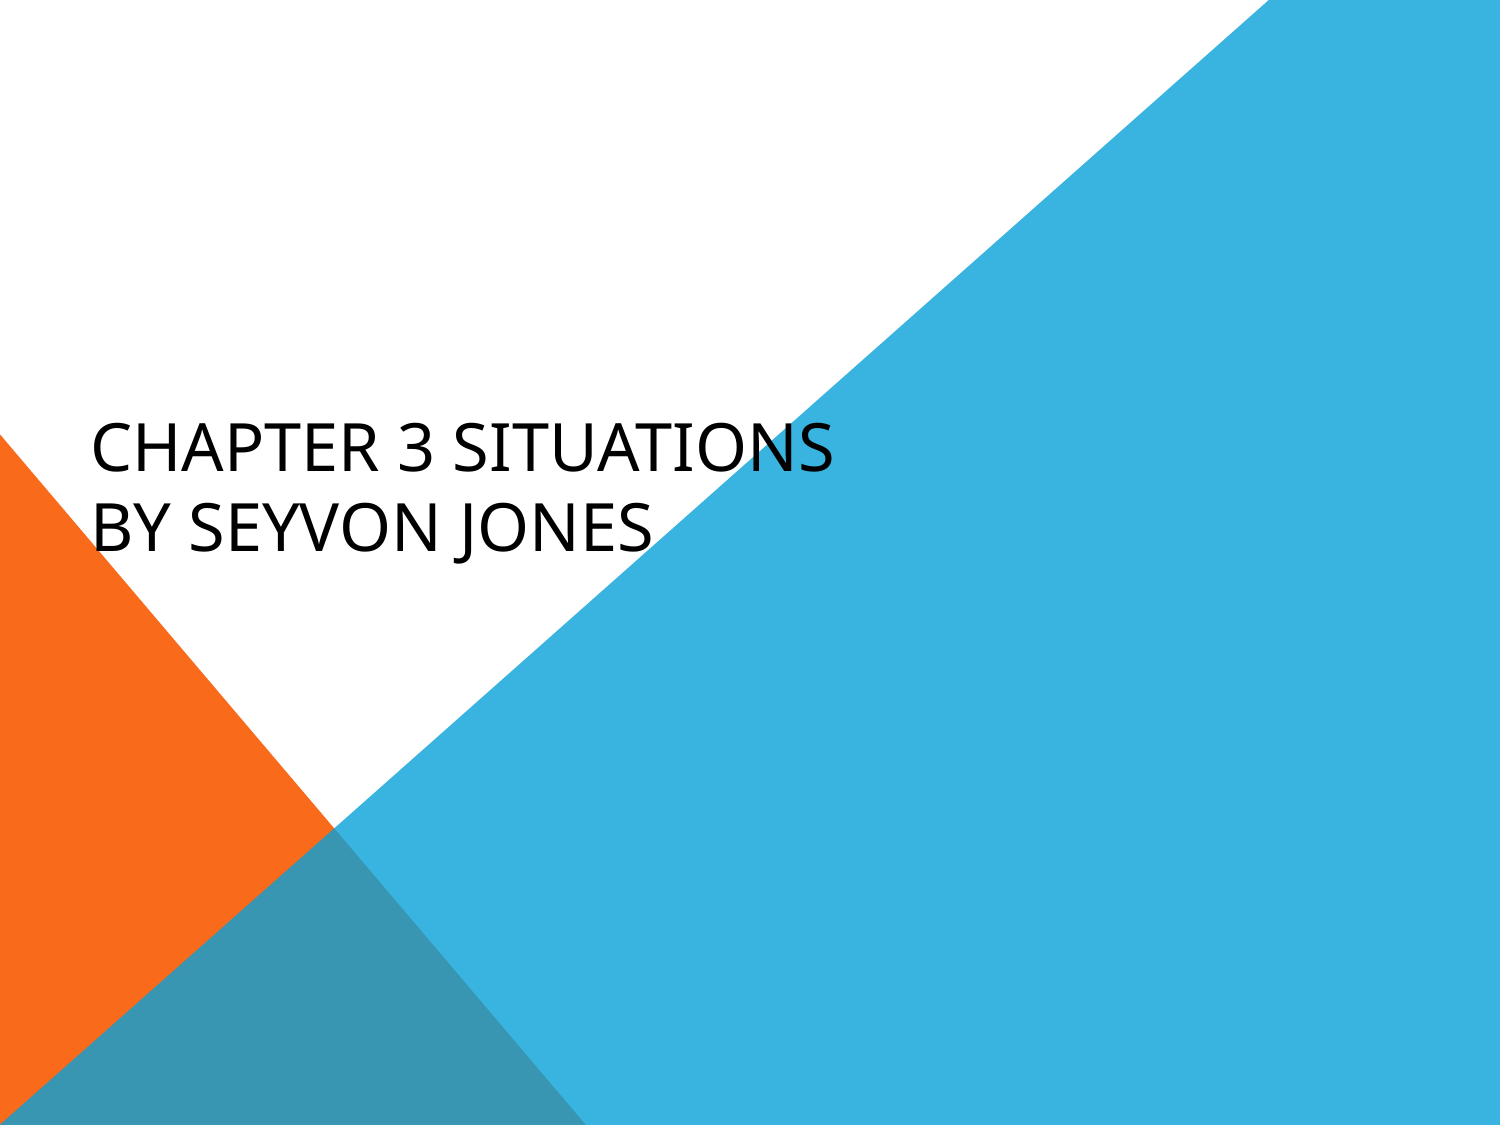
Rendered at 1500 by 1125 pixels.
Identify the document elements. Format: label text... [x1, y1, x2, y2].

title Chapter 3 situations By Seyvon Jones [75, 324, 1350, 567]
